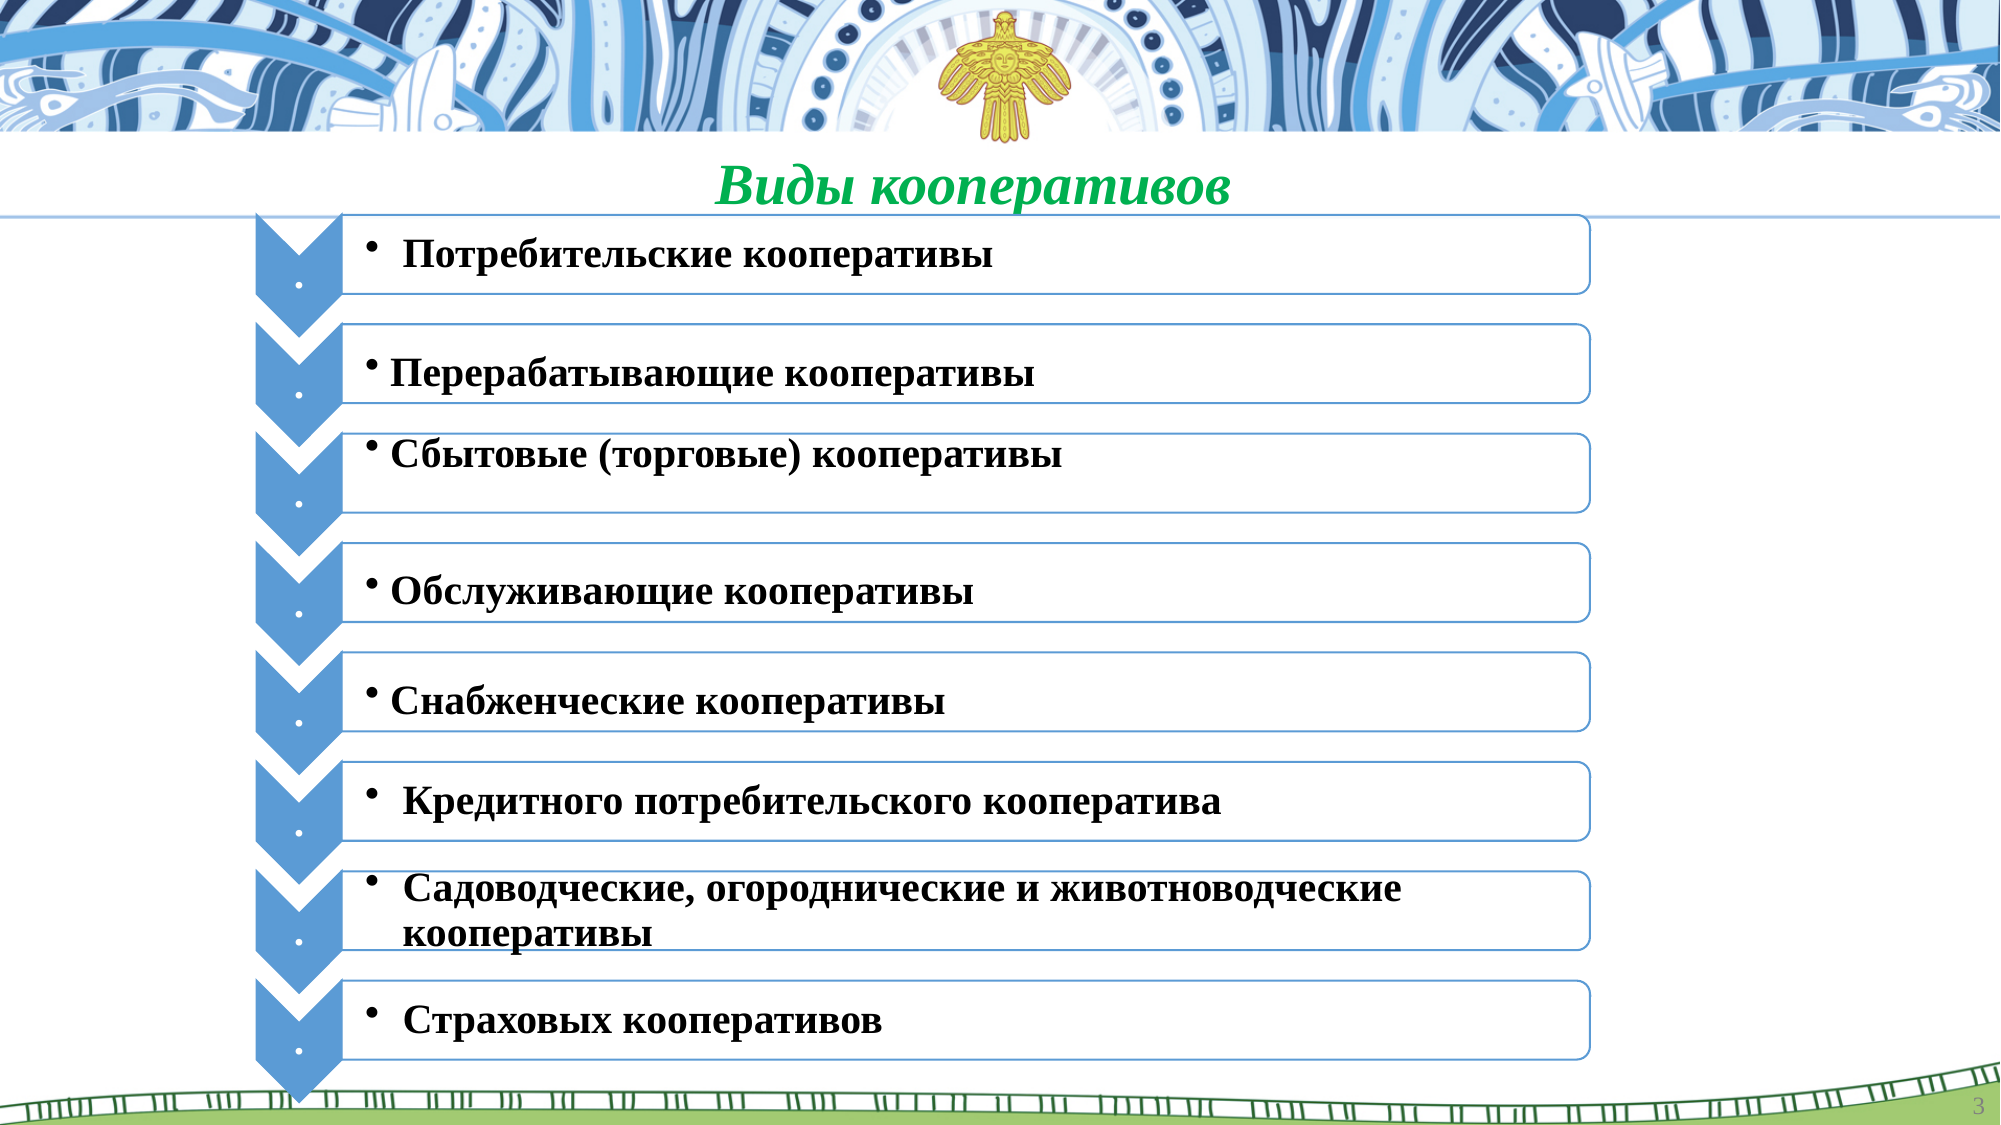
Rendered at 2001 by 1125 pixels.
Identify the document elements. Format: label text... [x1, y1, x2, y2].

picture [0, 0, 2000, 1125]
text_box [256, 213, 1590, 1103]
text_box Виды кооперативов [488, 138, 1444, 213]
slide_number 3 [1862, 1084, 2000, 1125]
